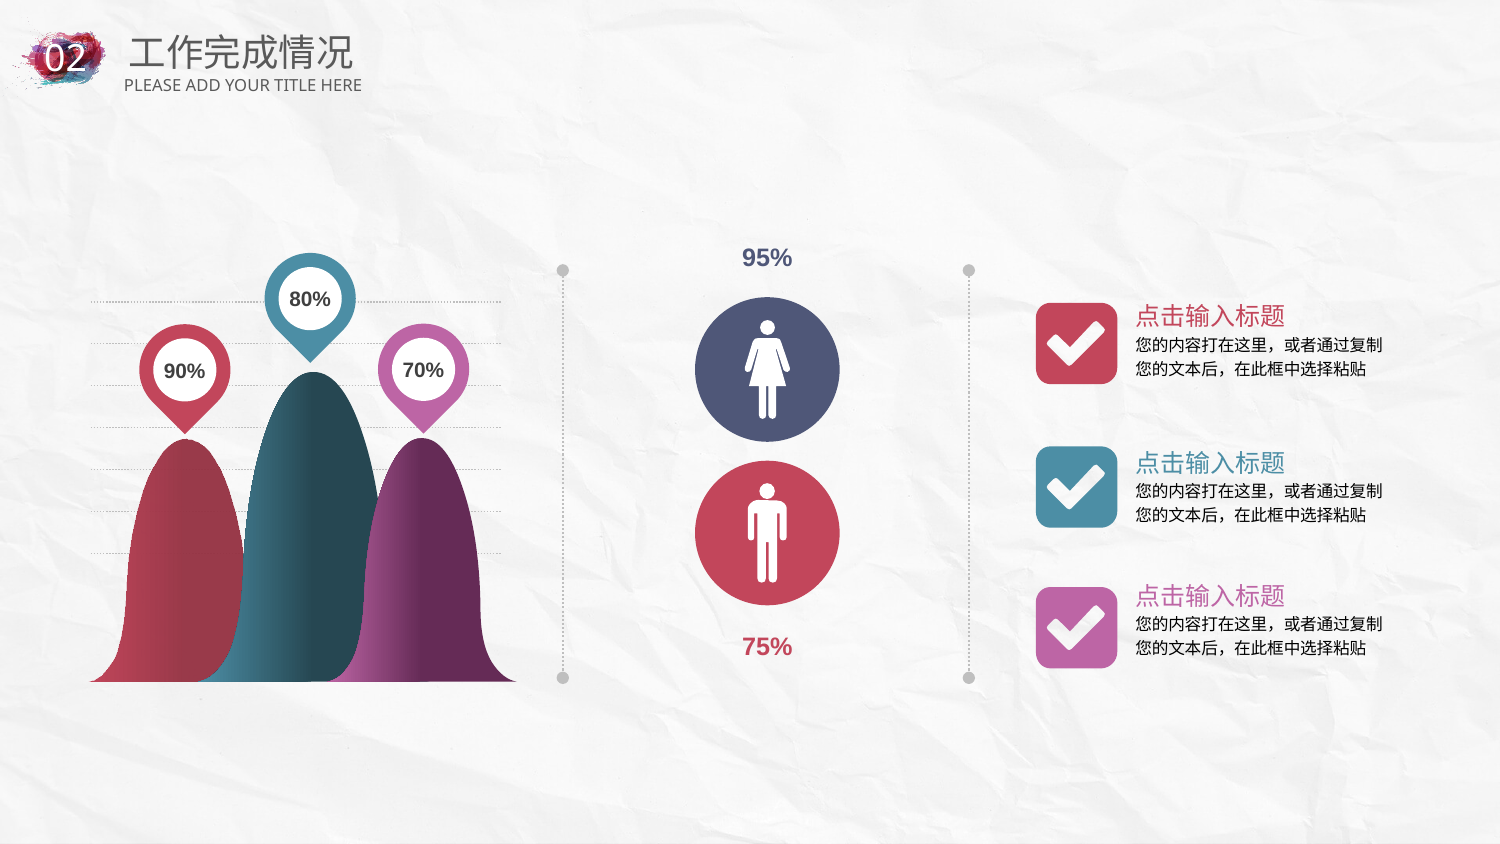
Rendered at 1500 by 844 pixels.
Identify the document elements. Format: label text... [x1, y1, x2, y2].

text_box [377, 323, 470, 415]
text_box [1035, 446, 1108, 528]
text_box PLEASE ADD YOUR TITLE HERE [123, 67, 383, 102]
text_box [694, 240, 840, 662]
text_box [1111, 299, 1413, 389]
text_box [264, 252, 356, 345]
text_box [1035, 302, 1106, 385]
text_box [1111, 445, 1413, 535]
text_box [90, 301, 502, 554]
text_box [1111, 578, 1413, 668]
text_box [1035, 587, 1106, 669]
text_box 工作完成情况 [128, 20, 479, 83]
text_box [198, 563, 366, 682]
picture [0, 13, 110, 100]
text_box [327, 563, 518, 682]
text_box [139, 323, 231, 416]
text_box [87, 563, 243, 682]
